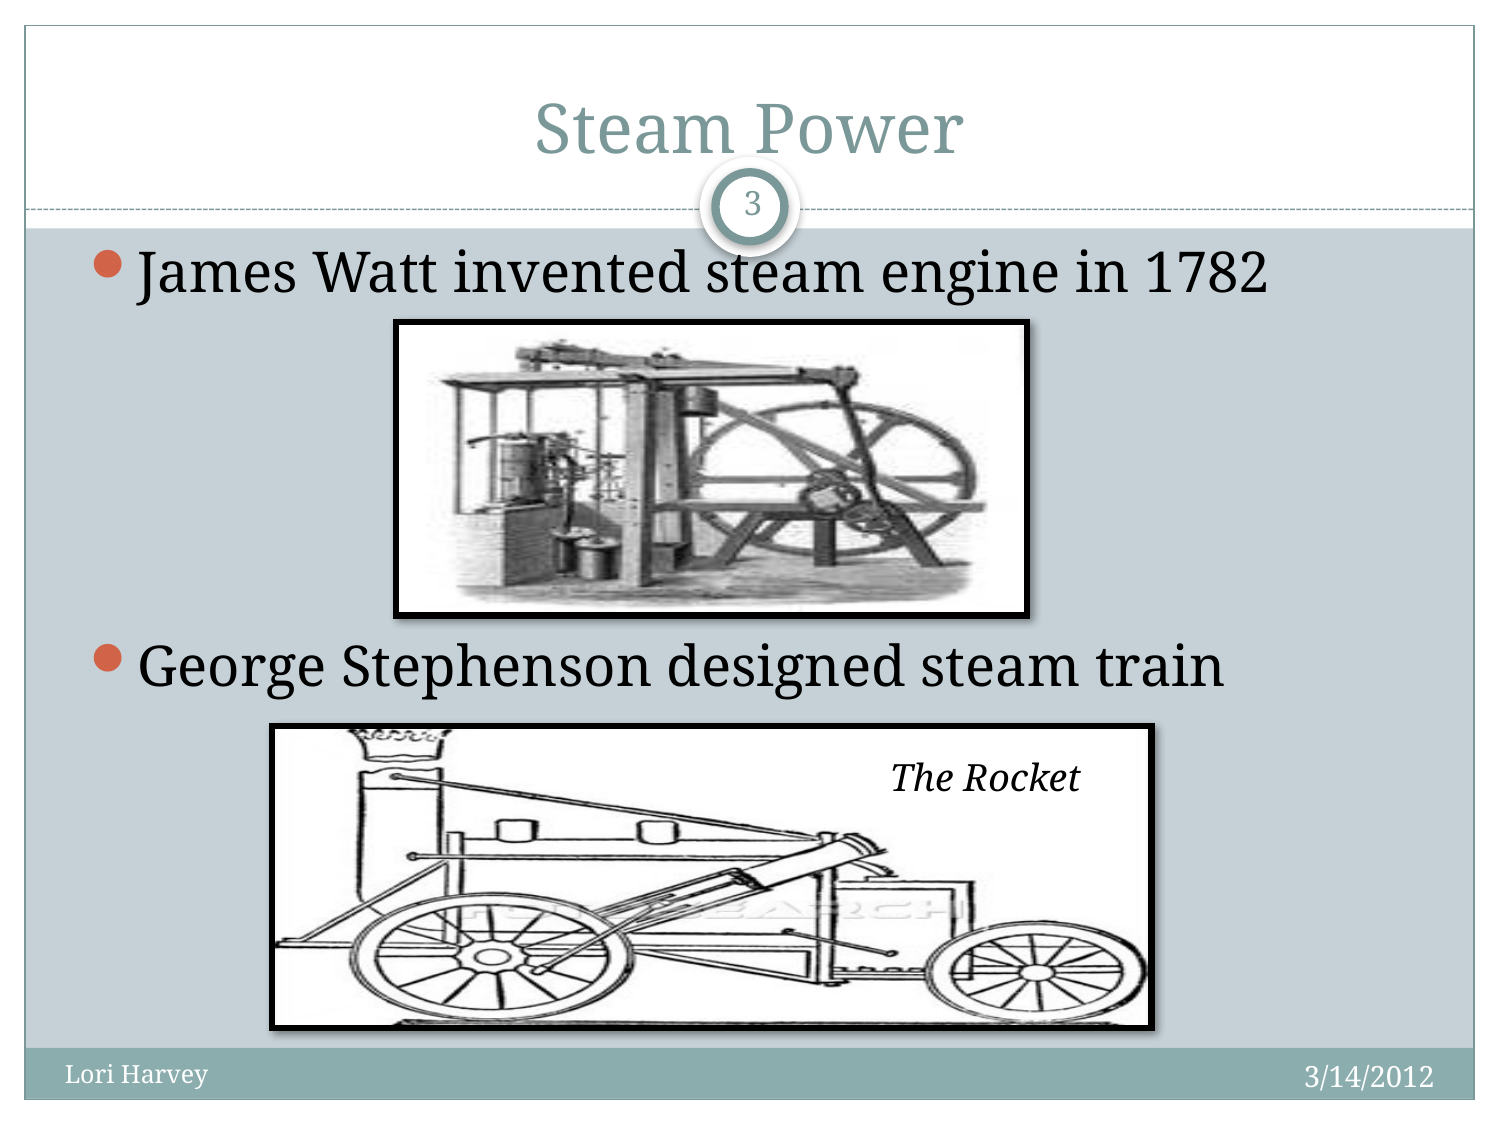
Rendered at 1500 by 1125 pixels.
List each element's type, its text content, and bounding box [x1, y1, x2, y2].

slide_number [950, 1050, 1450, 1111]
picture [274, 728, 1149, 1026]
footer Lori Harvey [50, 1051, 638, 1112]
picture [398, 324, 1025, 613]
list James Watt invented steam engine in 1782 George Stephenson designed steam train [75, 149, 1425, 1100]
title Steam Power [75, 50, 1425, 149]
